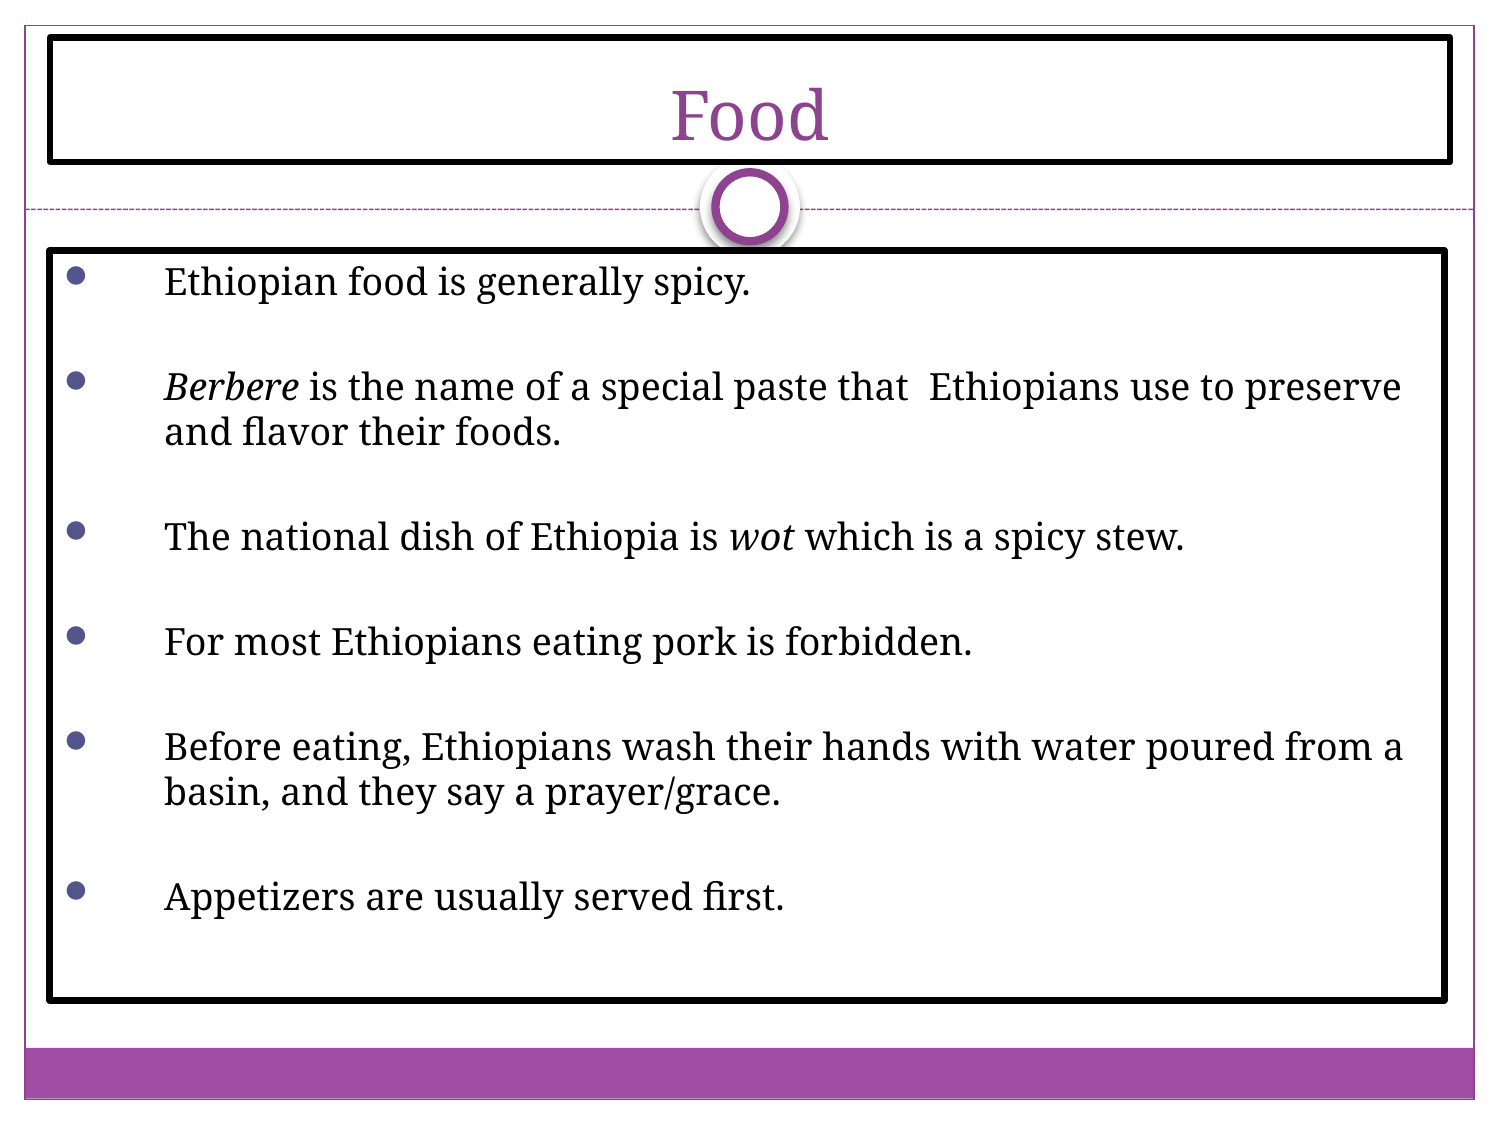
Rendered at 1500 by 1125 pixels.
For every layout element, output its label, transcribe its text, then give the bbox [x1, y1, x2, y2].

title Food [47, 34, 1453, 165]
list Ethiopian food is generally spicy. Berbere is the name of a special paste that Ethiopians use to preserve and flavor their foods. The national dish of Ethiopia is wot which is a spicy stew. For most Ethiopians eating pork is forbidden. Before eating, Ethiopians wash their hands with water poured from a basin, and they say a prayer/grace. Appetizers are usually served first. [46, 247, 1448, 1004]
